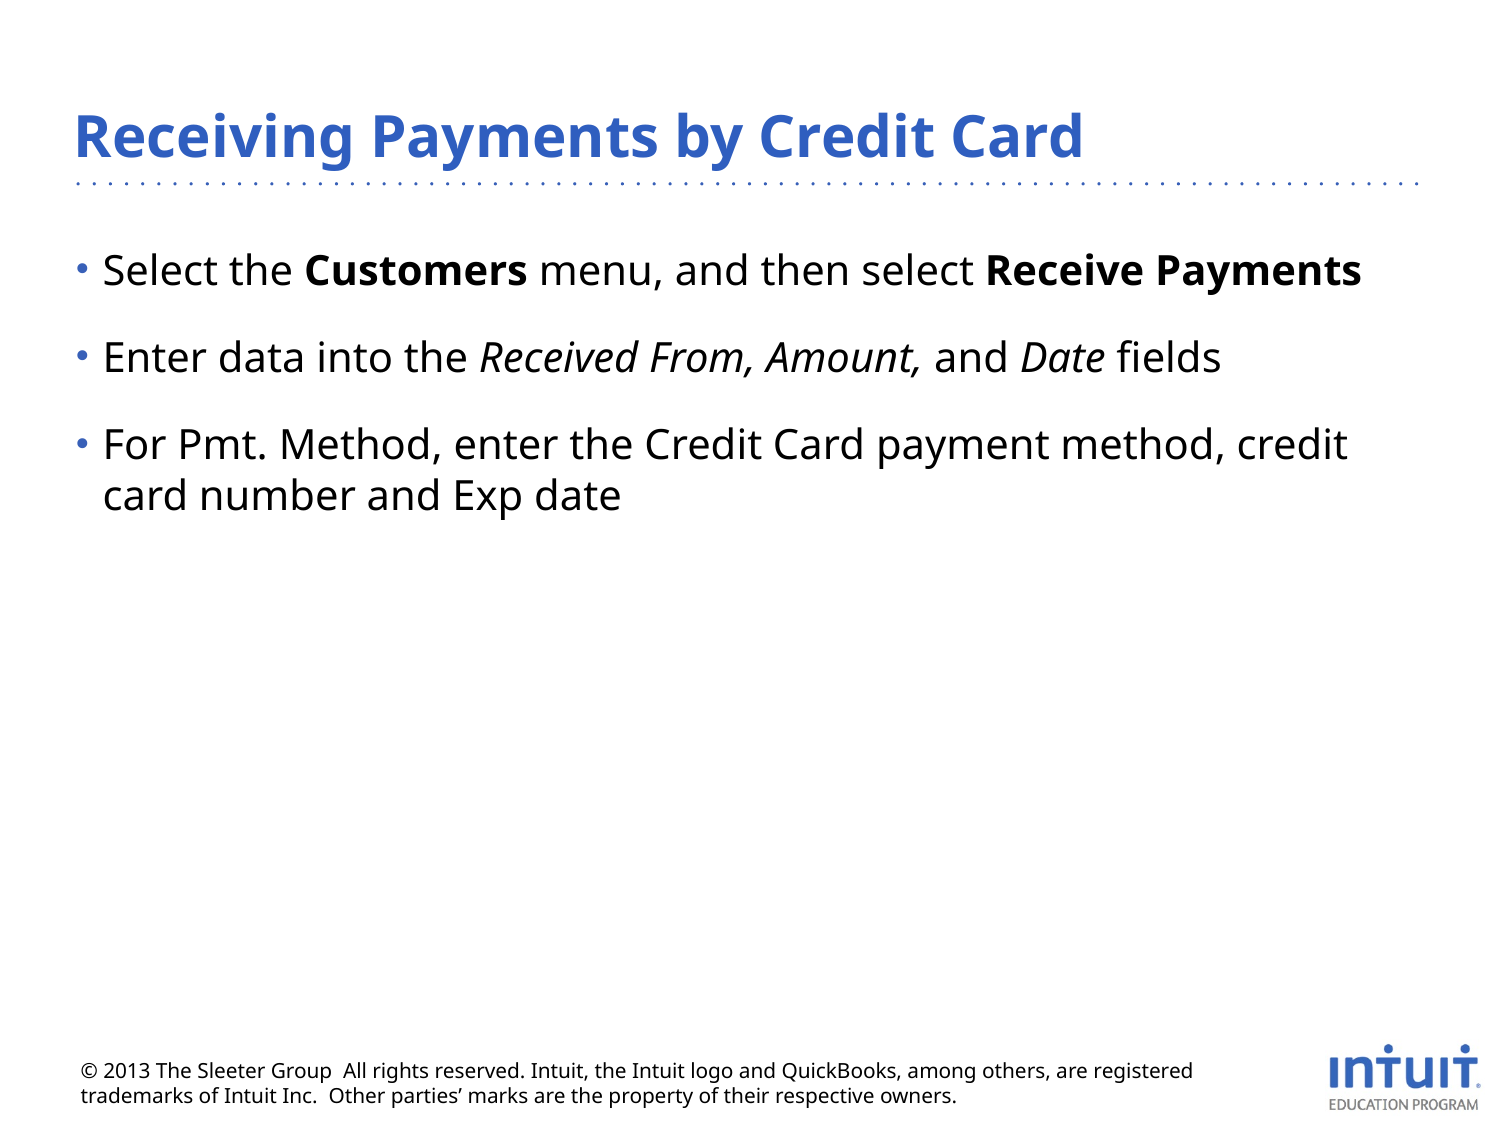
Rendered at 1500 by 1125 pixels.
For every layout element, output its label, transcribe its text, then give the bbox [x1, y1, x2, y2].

list Select the Customers menu, and then select Receive Payments Enter data into the Received From, Amount, and Date fields For Pmt. Method, enter the Credit Card payment method, credit card number and Exp date [75, 235, 1424, 1012]
title Receiving Payments by Credit Card [73, 62, 1424, 169]
picture [1325, 1039, 1485, 1116]
